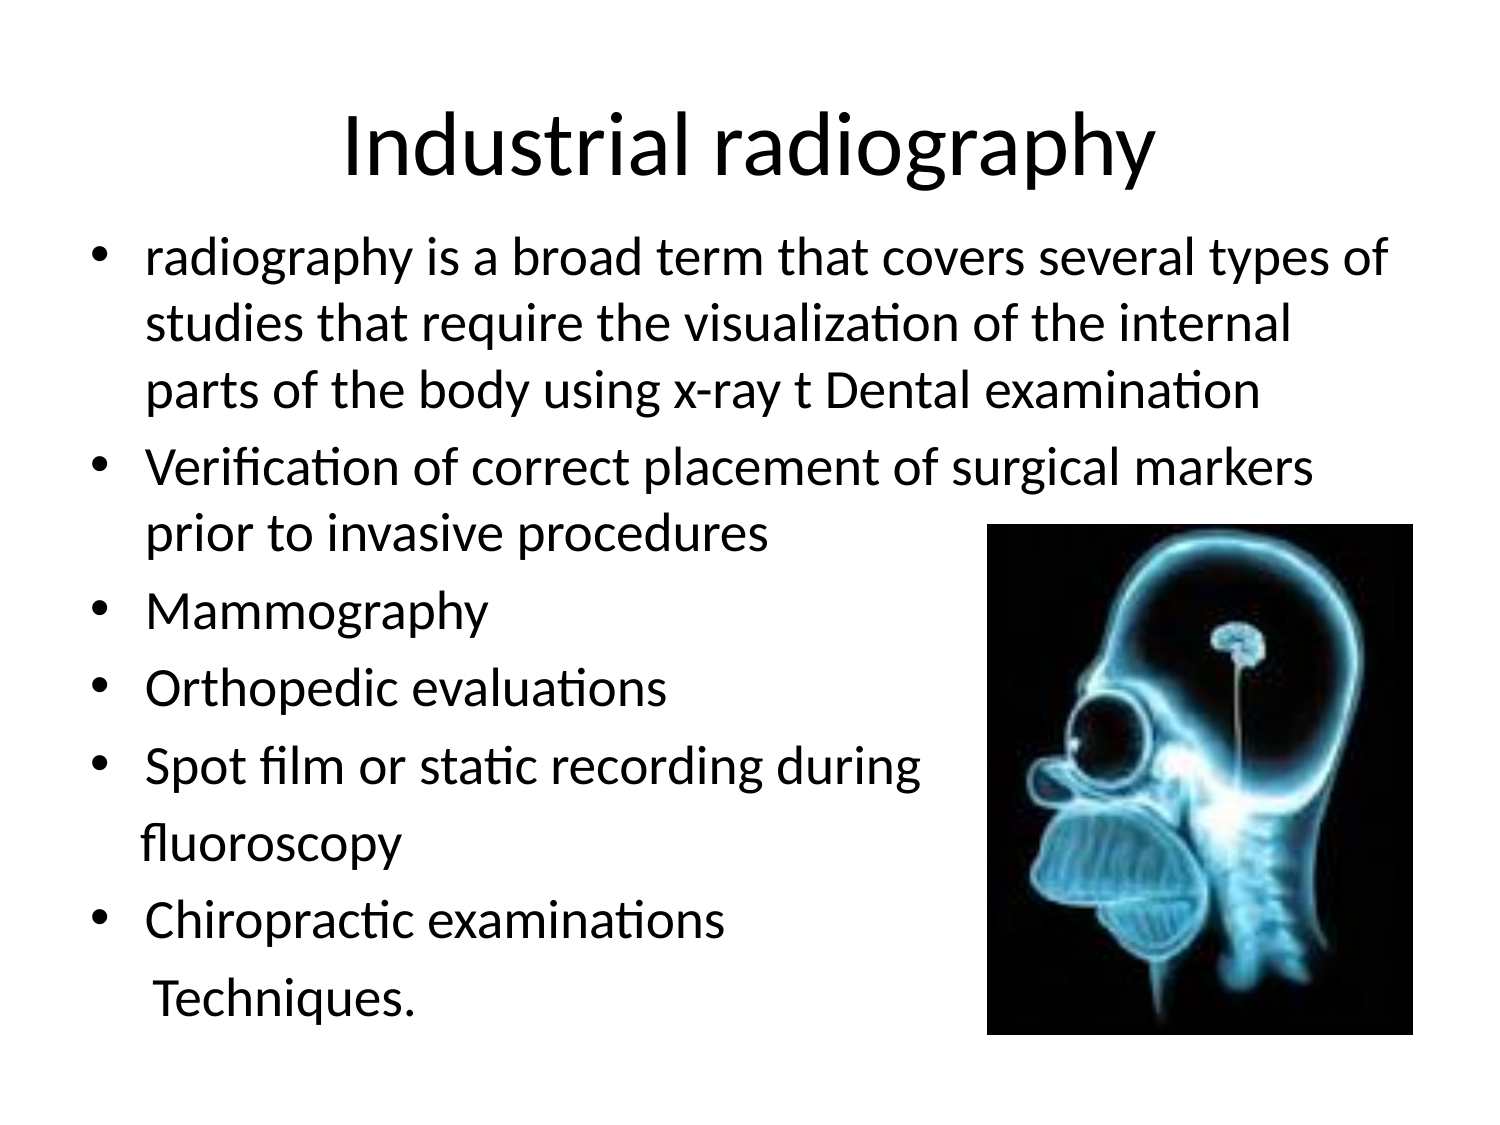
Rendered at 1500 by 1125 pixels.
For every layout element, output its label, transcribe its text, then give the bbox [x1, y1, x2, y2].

title Industrial radiography [75, 45, 1425, 212]
list radiography is a broad term that covers several types of studies that require the visualization of the internal parts of the body using x-ray t Dental examination Verification of correct placement of surgical markers prior to invasive procedures Mammography Orthopedic evaluations Spot film or static recording during fluoroscopy Chiropractic examinations Techniques. [75, 212, 1425, 1050]
picture [987, 524, 1413, 1036]
